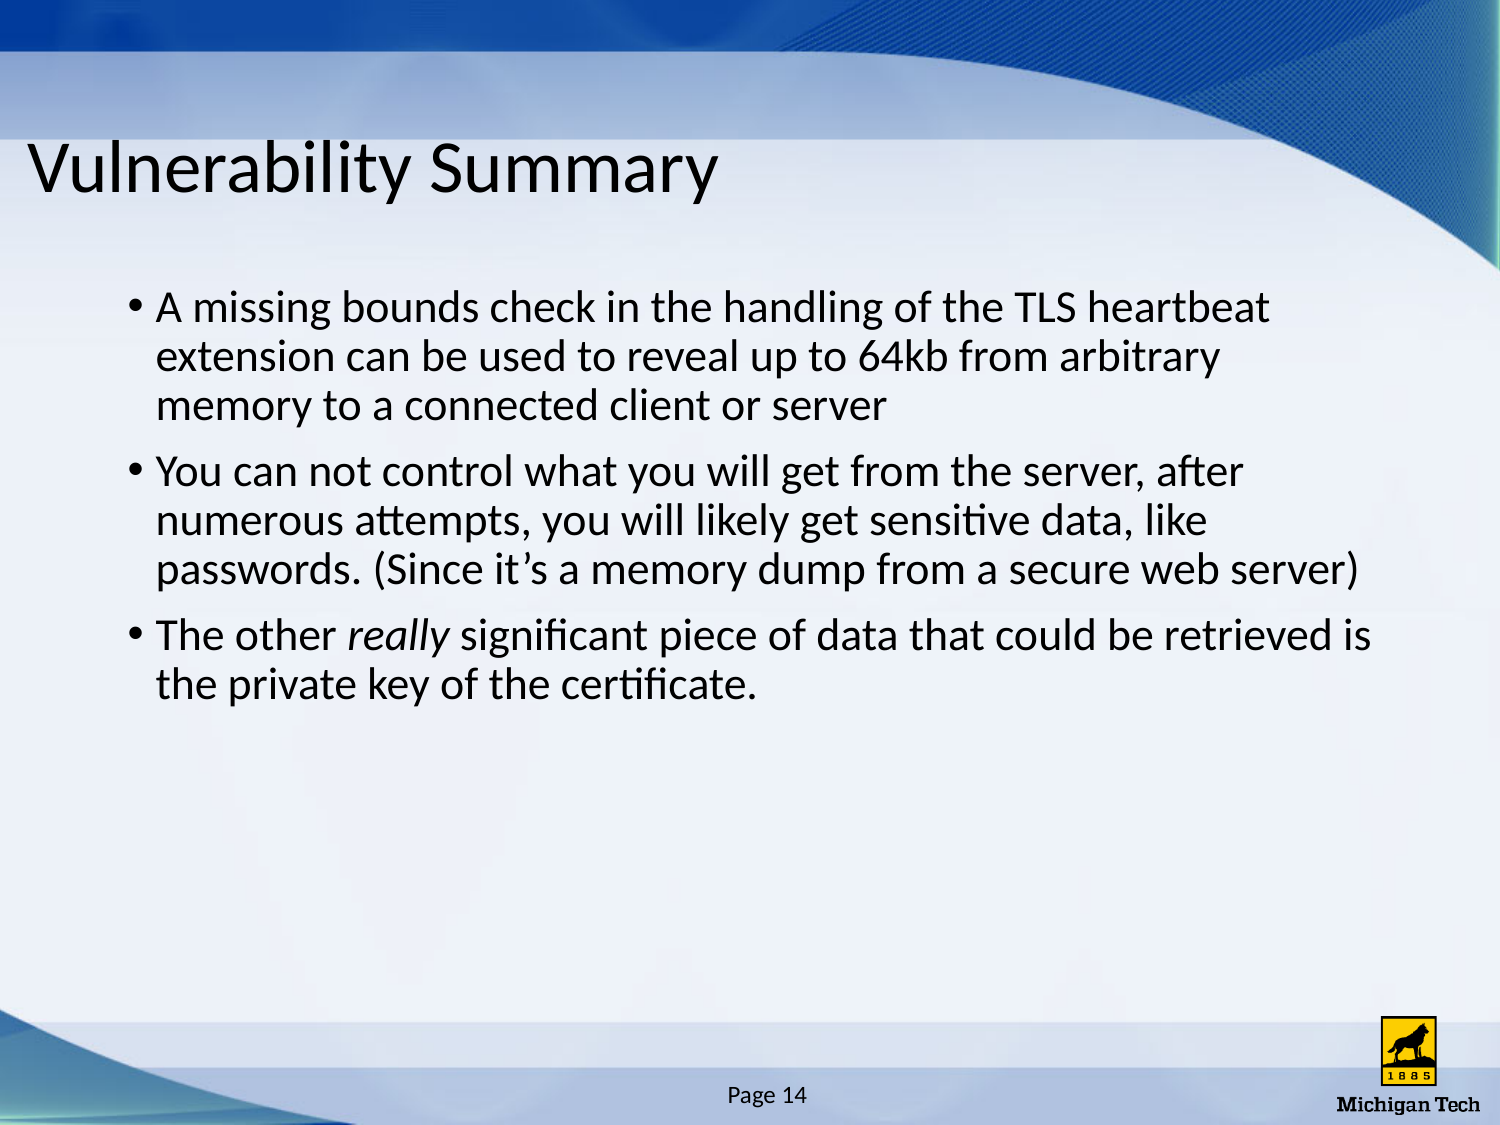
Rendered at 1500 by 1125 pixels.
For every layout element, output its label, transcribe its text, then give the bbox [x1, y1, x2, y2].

title Vulnerability Summary [12, 75, 1263, 263]
picture [0, 0, 1500, 1125]
list A missing bounds check in the handling of the TLS heartbeat extension can be used to reveal up to 64kb from arbitrary memory to a connected client or server You can not control what you will get from the server, after numerous attempts, you will likely get sensitive data, like passwords. (Since it’s a memory dump from a secure web server) The other really significant piece of data that could be retrieved is the private key of the certificate. [112, 275, 1388, 950]
